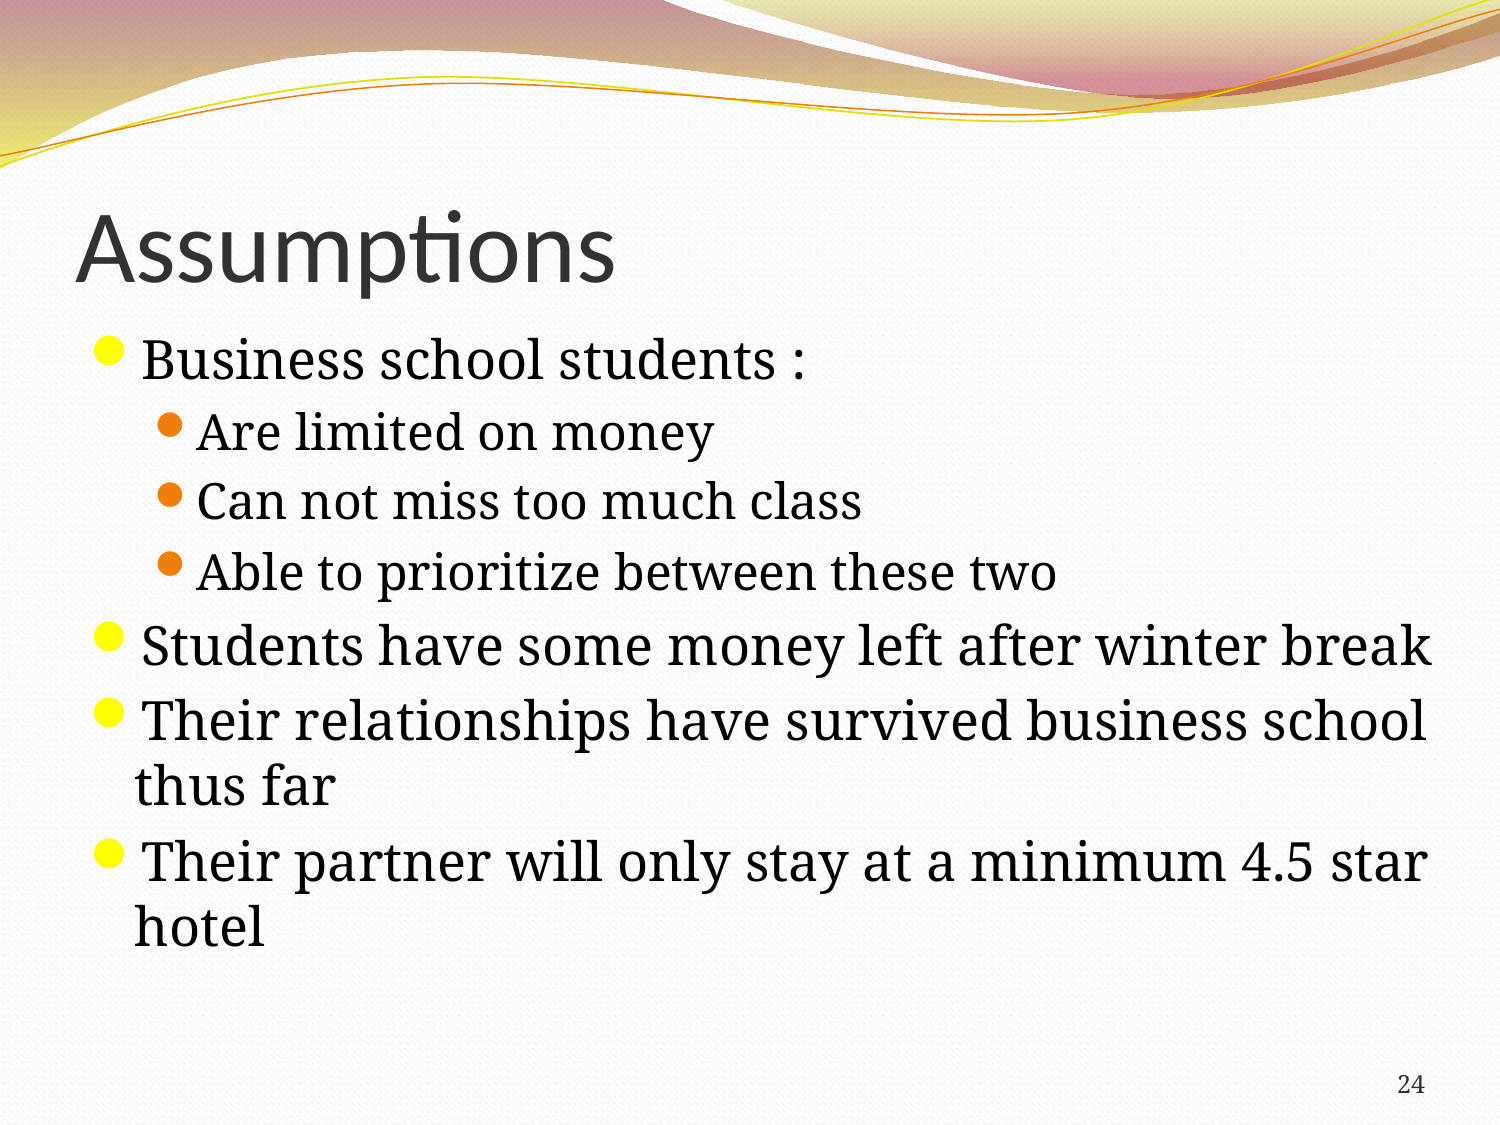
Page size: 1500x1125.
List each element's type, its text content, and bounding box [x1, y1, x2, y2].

list Business school students : Are limited on money Can not miss too much class Able to prioritize between these two Students have some money left after winter break Their relationships have survived business school thus far Their partner will only stay at a minimum 4.5 star hotel [75, 317, 1500, 1038]
slide_number 24 [1299, 1042, 1425, 1103]
title Assumptions [75, 115, 1425, 303]
